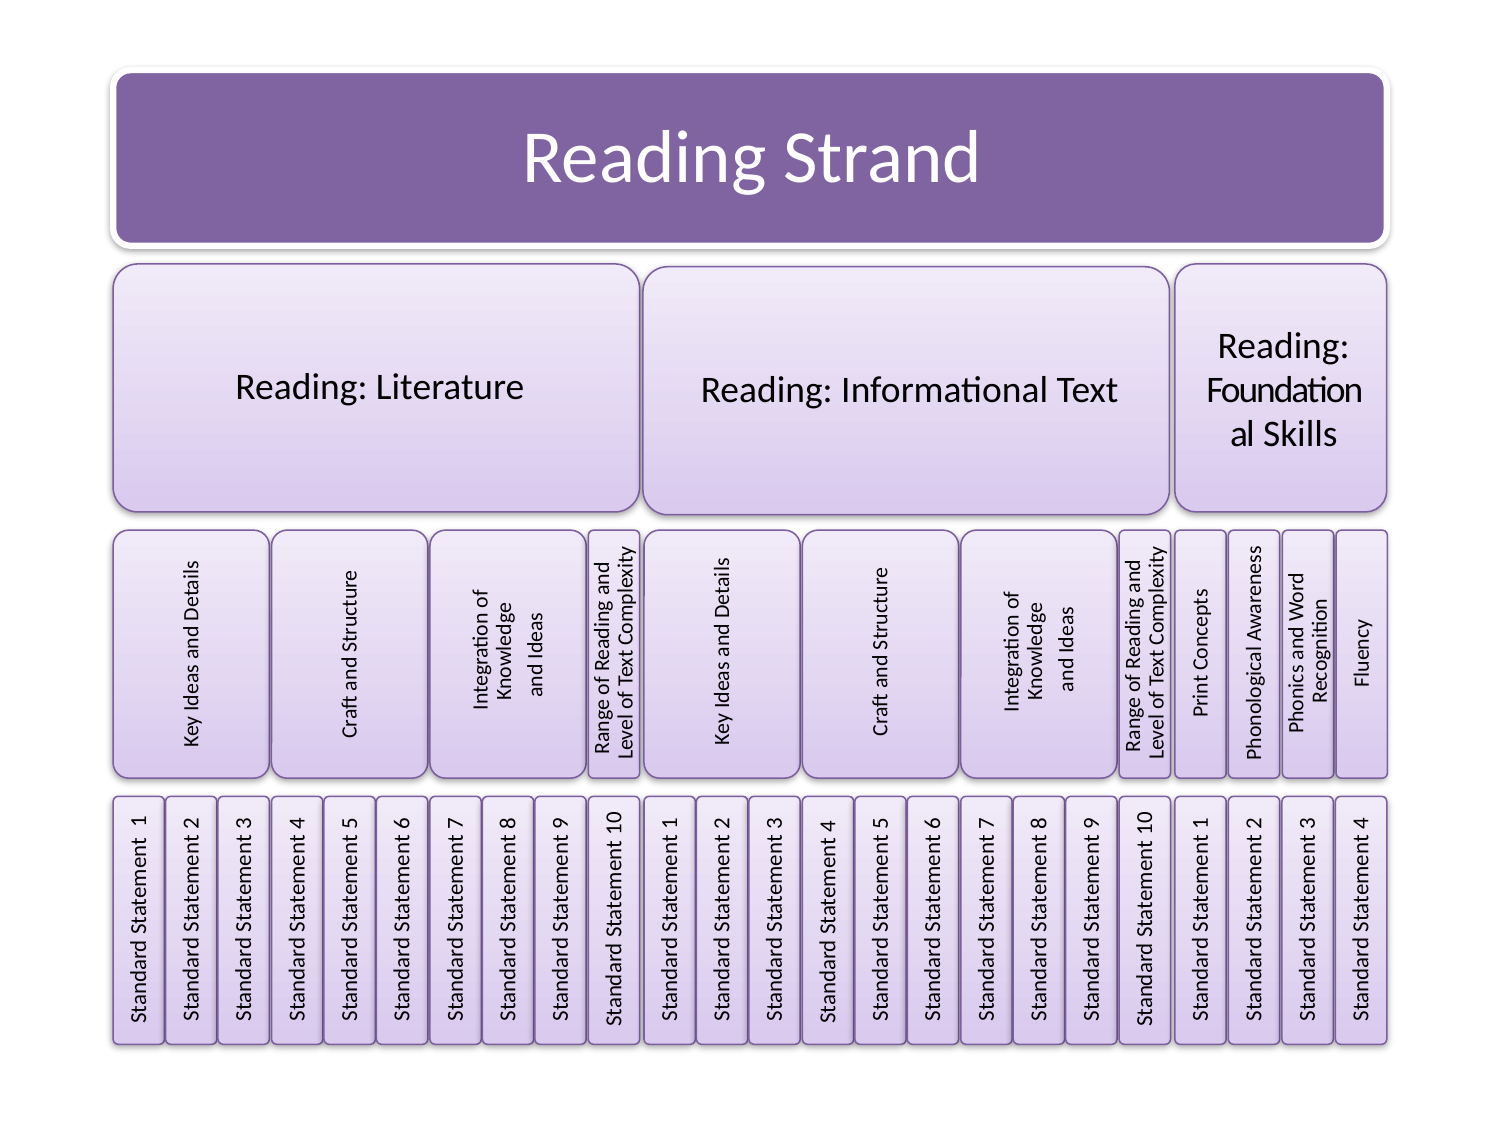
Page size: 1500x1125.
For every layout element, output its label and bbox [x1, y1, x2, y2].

text_box [112, 69, 1388, 1045]
